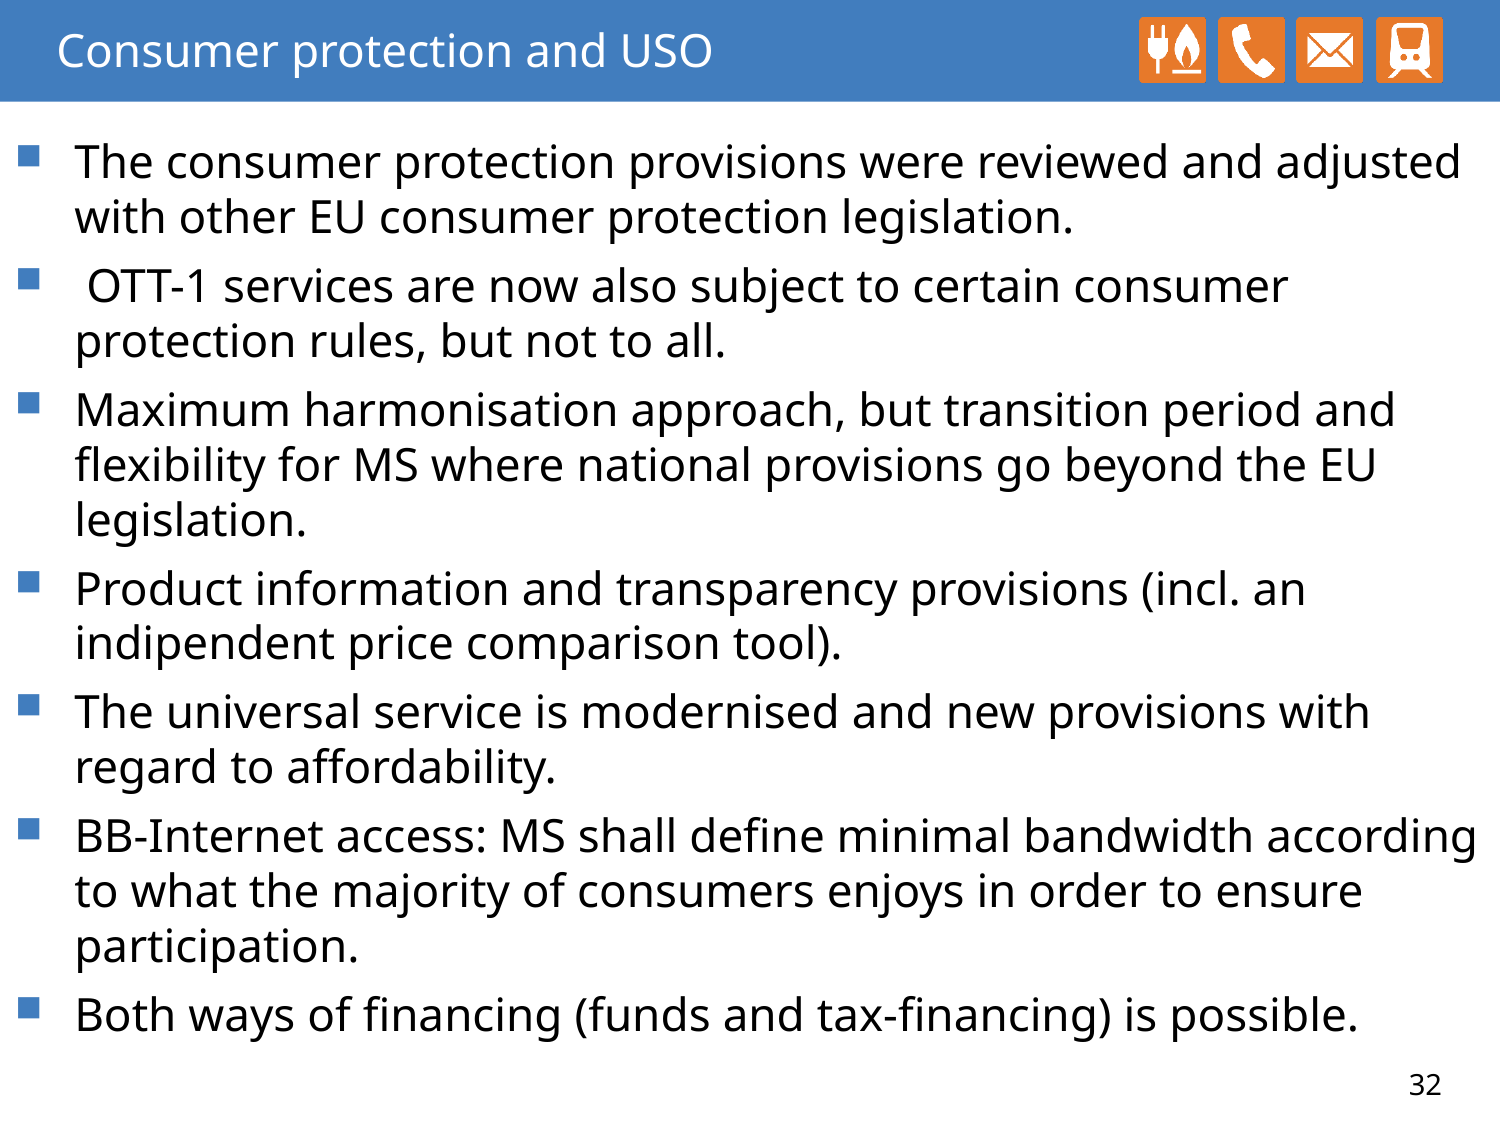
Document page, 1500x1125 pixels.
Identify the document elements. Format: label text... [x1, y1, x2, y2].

slide_number 32 [1358, 1058, 1458, 1103]
list The consumer protection provisions were reviewed and adjusted with other EU consumer protection legislation. OTT-1 services are now also subject to certain consumer protection rules, but not to all. Maximum harmonisation approach, but transition period and flexibility for MS where national provisions go beyond the EU legislation. Product information and transparency provisions (incl. an indipendent price comparison tool). The universal service is modernised and new provisions with regard to affordability. BB-Internet access: MS shall define minimal bandwidth according to what the majority of consumers enjoys in order to ensure participation. Both ways of financing (funds and tax-financing) is possible. [0, 125, 1500, 1024]
picture [1376, 16, 1443, 83]
picture [1139, 16, 1206, 83]
picture [1296, 16, 1363, 83]
picture [1218, 16, 1285, 83]
title Consumer protection and USO [41, 8, 1100, 91]
